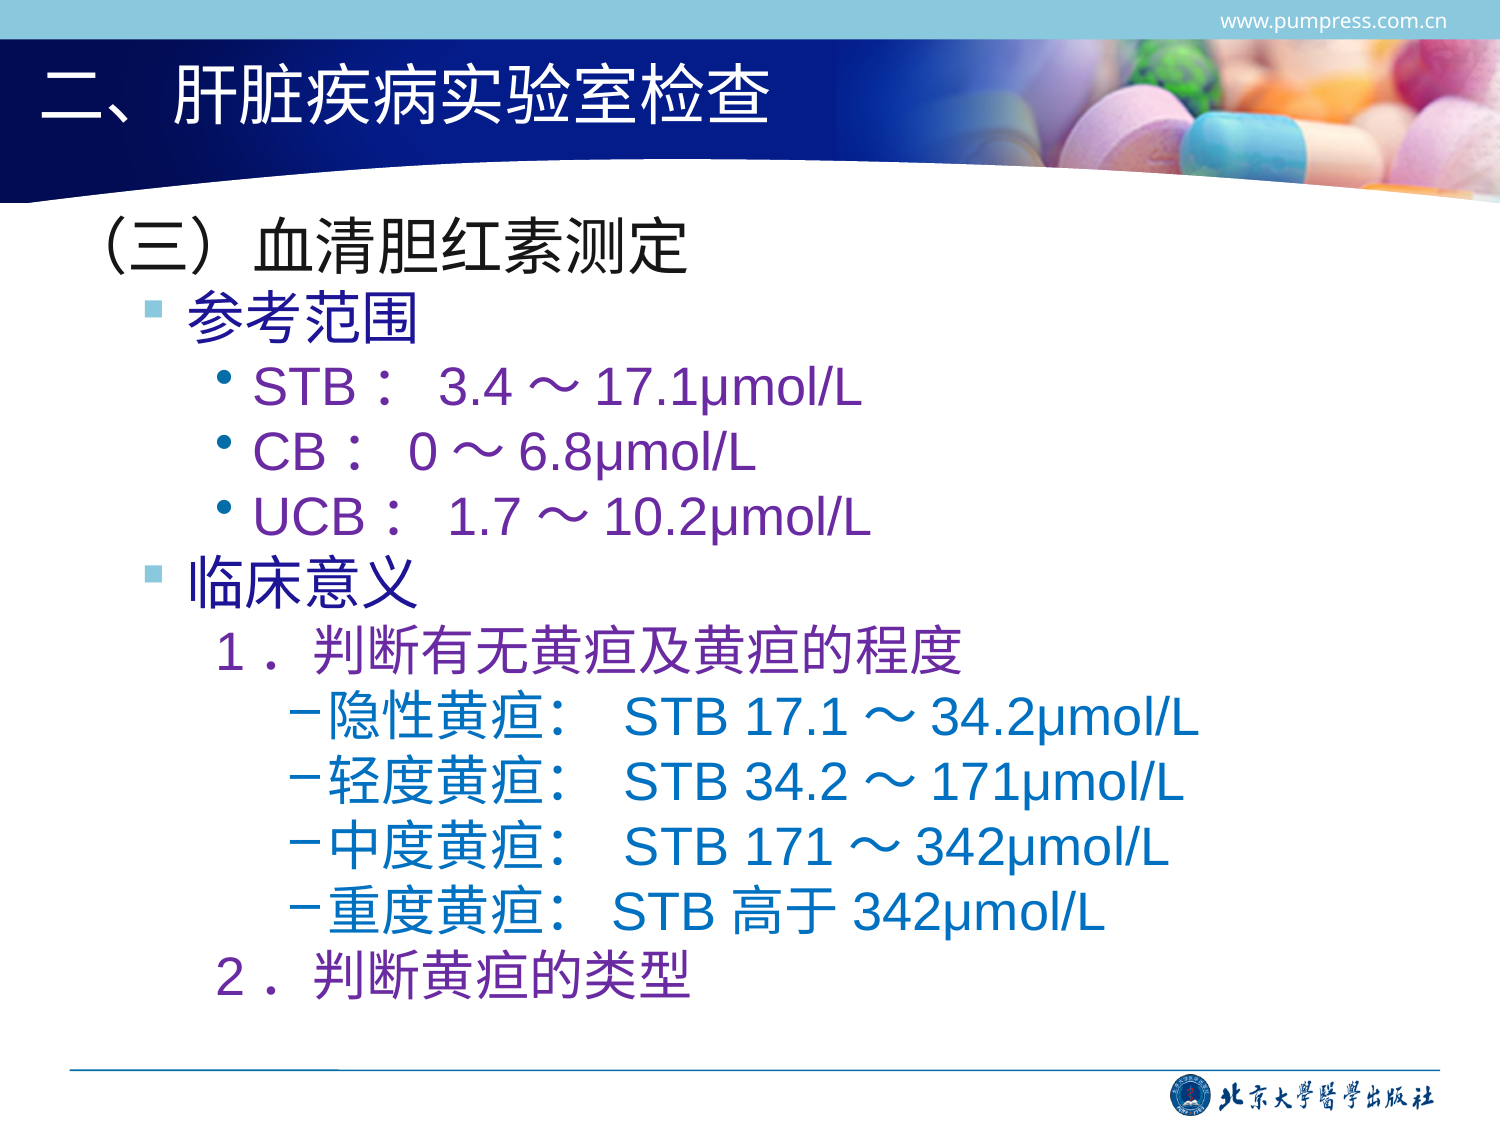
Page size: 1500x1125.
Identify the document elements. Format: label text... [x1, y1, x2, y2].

picture [0, 40, 1500, 203]
picture [1170, 1074, 1436, 1118]
title 二、肝脏疾病实验室检查 [23, 46, 1349, 140]
slide_number www.pumpress.com.cn [1024, 0, 1463, 38]
list （三）血清胆红素测定 参考范围 STB：3.4～17.1μmol/L CB：0～6.8μmol/L UCB：1.7～10.2μmol/L 临床意义 1．判断有无黄疸及黄疸的程度 隐性黄疸： STB 17.1～34.2μmol/L 轻度黄疸： STB 34.2～171μmol/L 中度黄疸： STB 171～342μmol/L 重度黄疸：STB高于342μmol/L 2．判断黄疸的类型 [49, 198, 1463, 1026]
